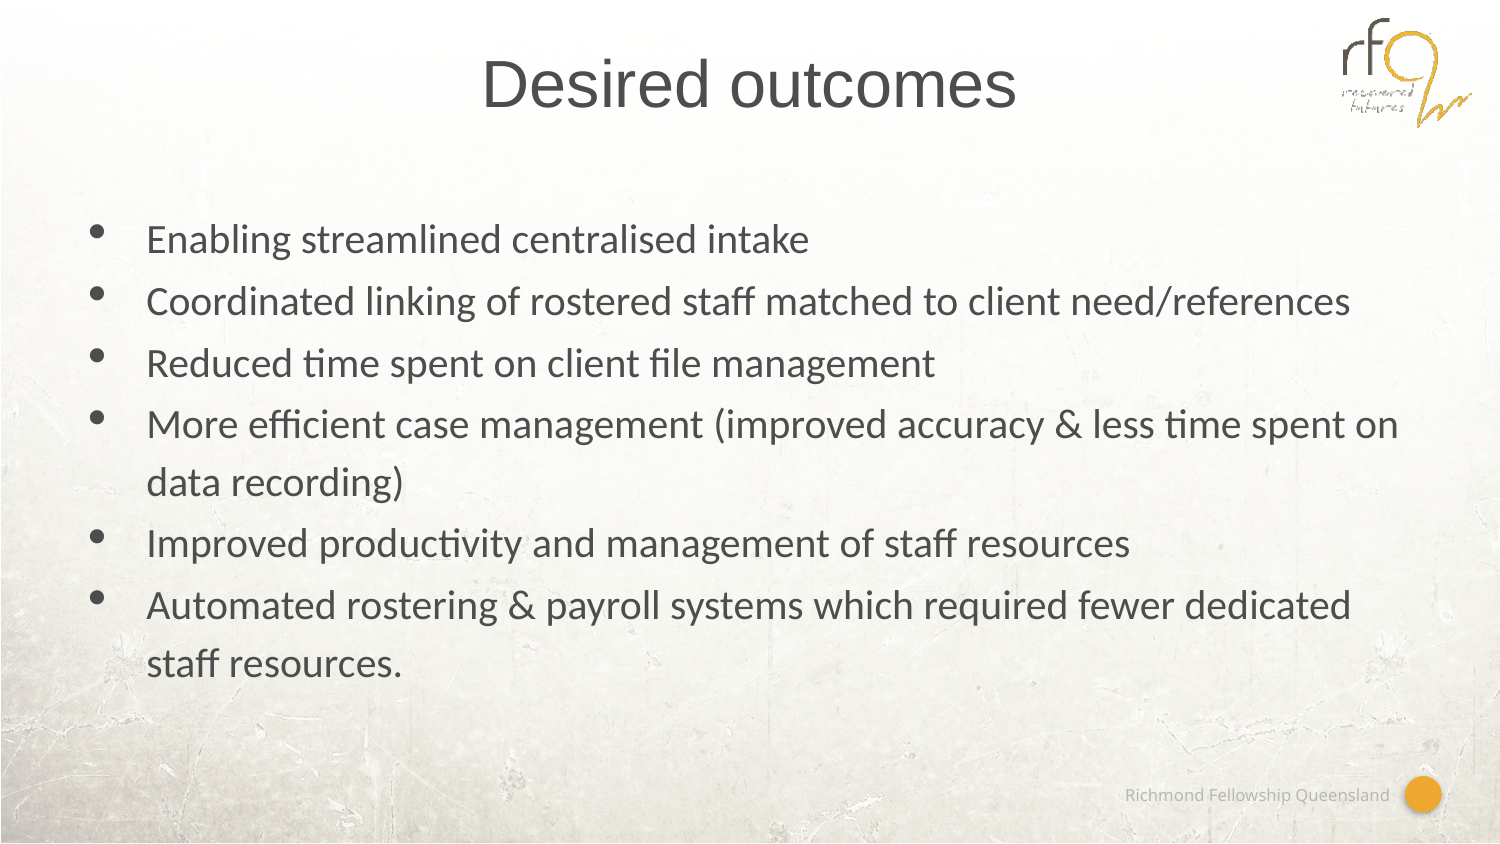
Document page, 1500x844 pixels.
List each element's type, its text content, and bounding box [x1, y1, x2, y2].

title Desired outcomes [75, 33, 1425, 175]
list Enabling streamlined centralised intake Coordinated linking of rostered staff matched to client need/references Reduced time spent on client file management More efficient case management (improved accuracy & less time spent on data recording) Improved productivity and management of staff resources Automated rostering & payroll systems which required fewer dedicated staff resources. [74, 196, 1426, 754]
picture [0, 0, 1500, 844]
